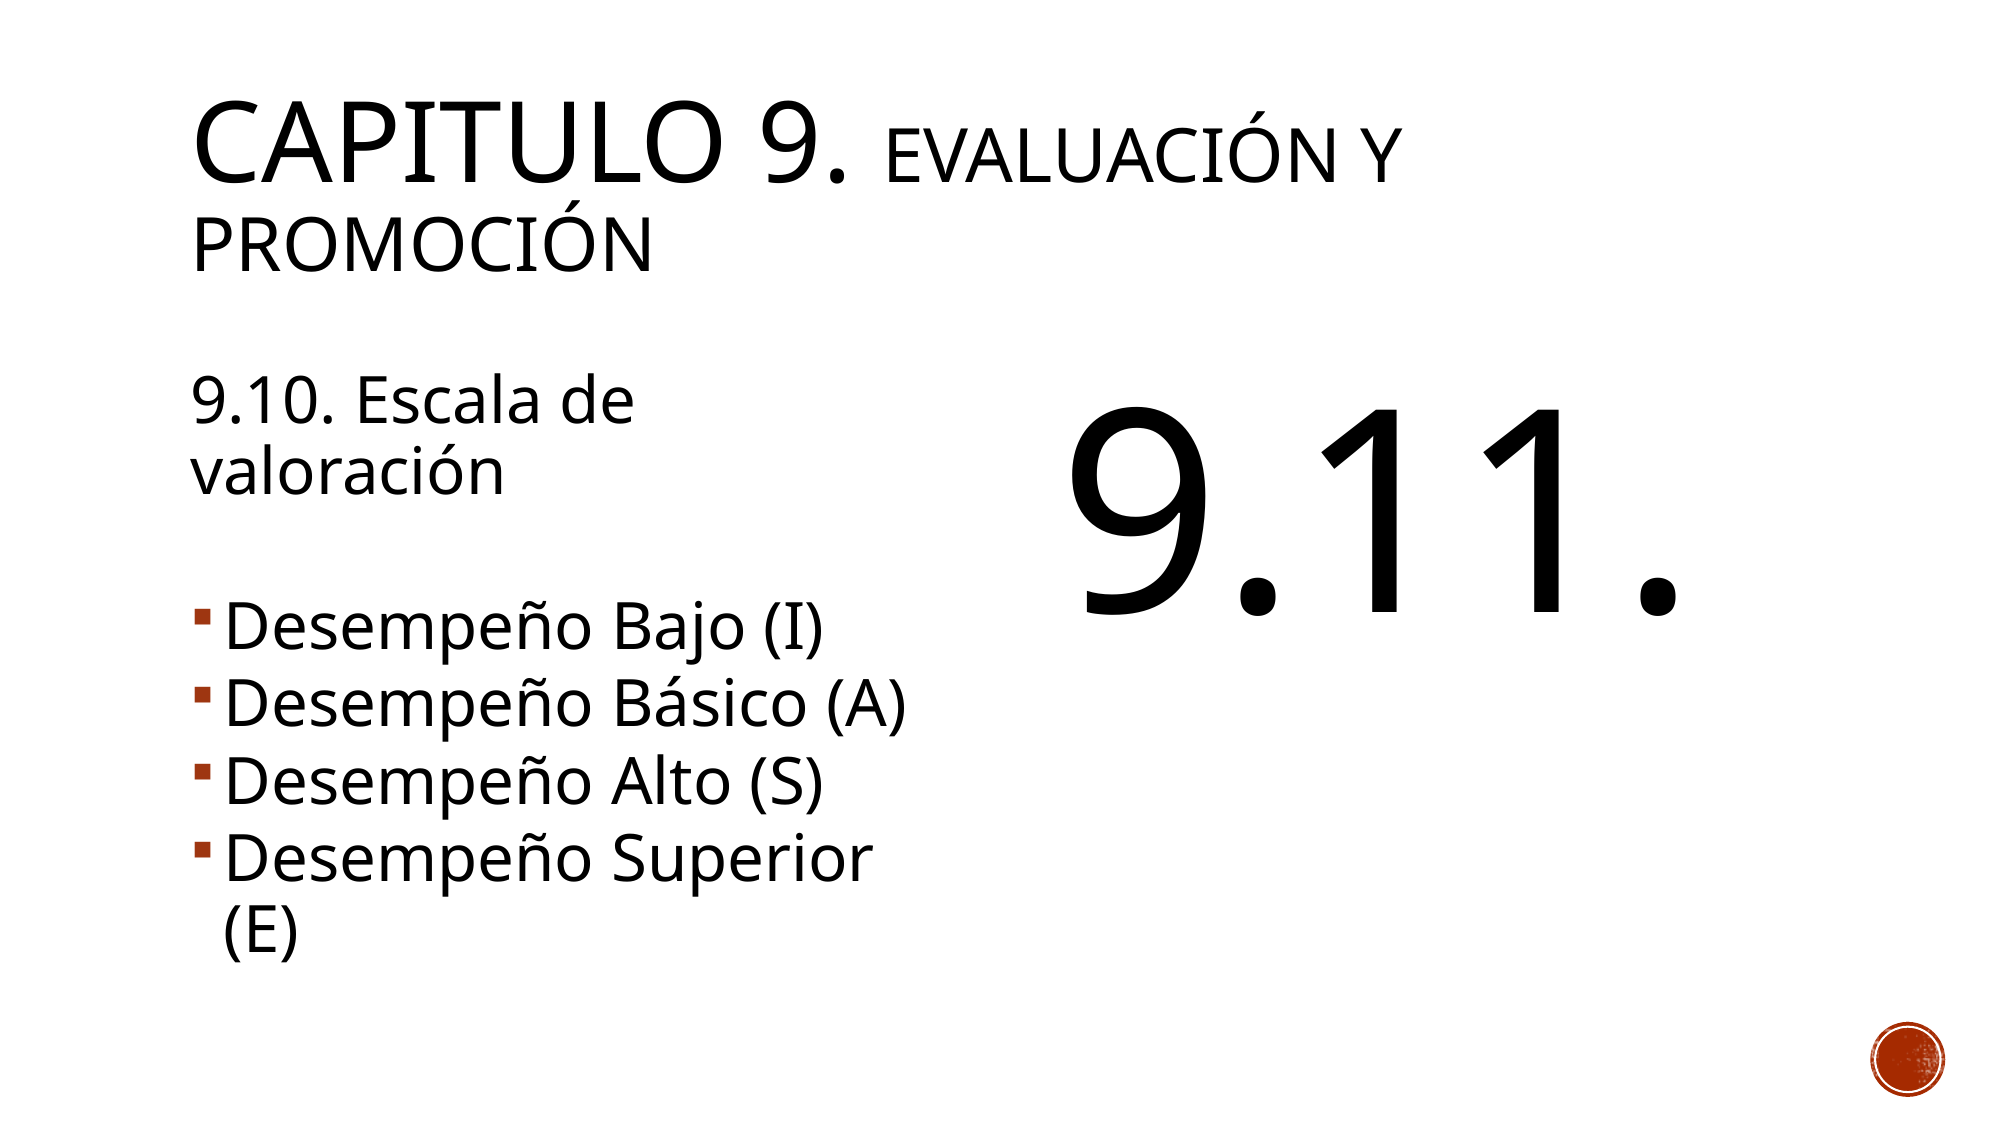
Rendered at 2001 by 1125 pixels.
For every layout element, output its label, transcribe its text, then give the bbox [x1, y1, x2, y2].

list 9.11. [1043, 360, 1824, 1013]
list 9.10. Escala de valoración Desempeño Bajo (I) Desempeño Básico (A) Desempeño Alto (S) Desempeño Superior (E) [175, 360, 956, 1013]
title CAPITULO 9. EVALUACIÓN Y PROMOCIÓN [175, 54, 1826, 319]
